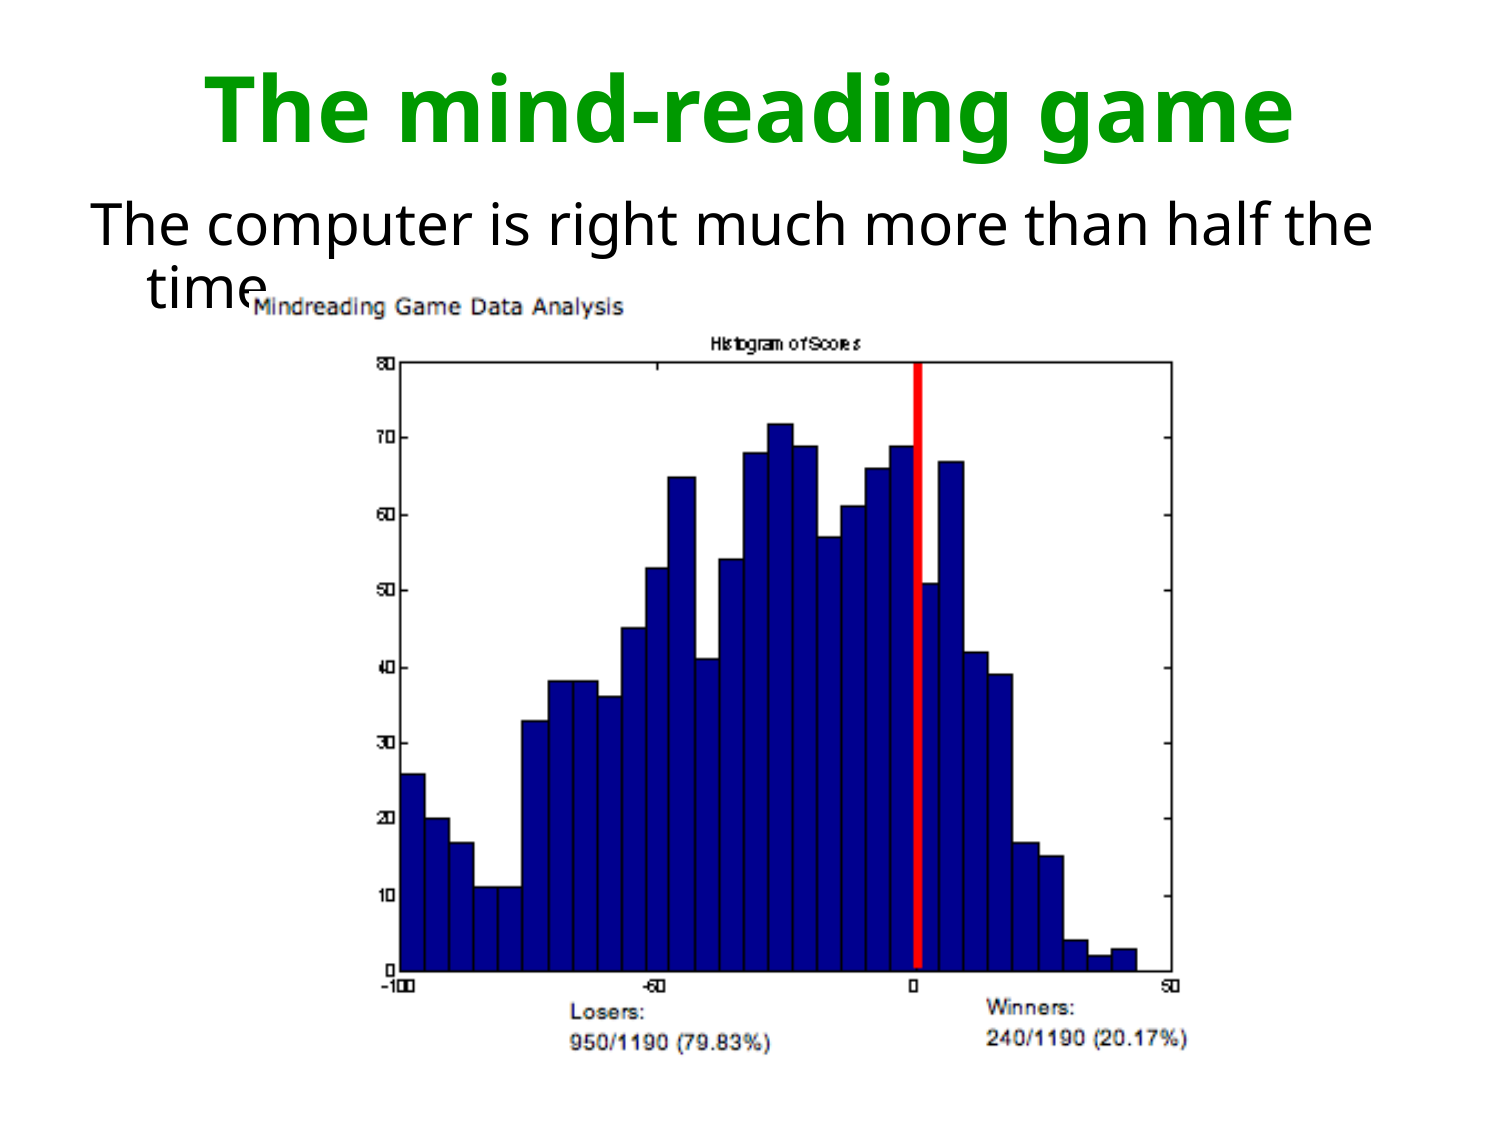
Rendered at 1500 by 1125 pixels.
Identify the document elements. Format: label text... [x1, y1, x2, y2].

list The computer is right much more than half the time… [74, 187, 1426, 288]
picture [249, 290, 1201, 1076]
title The mind-reading game [74, 12, 1426, 187]
